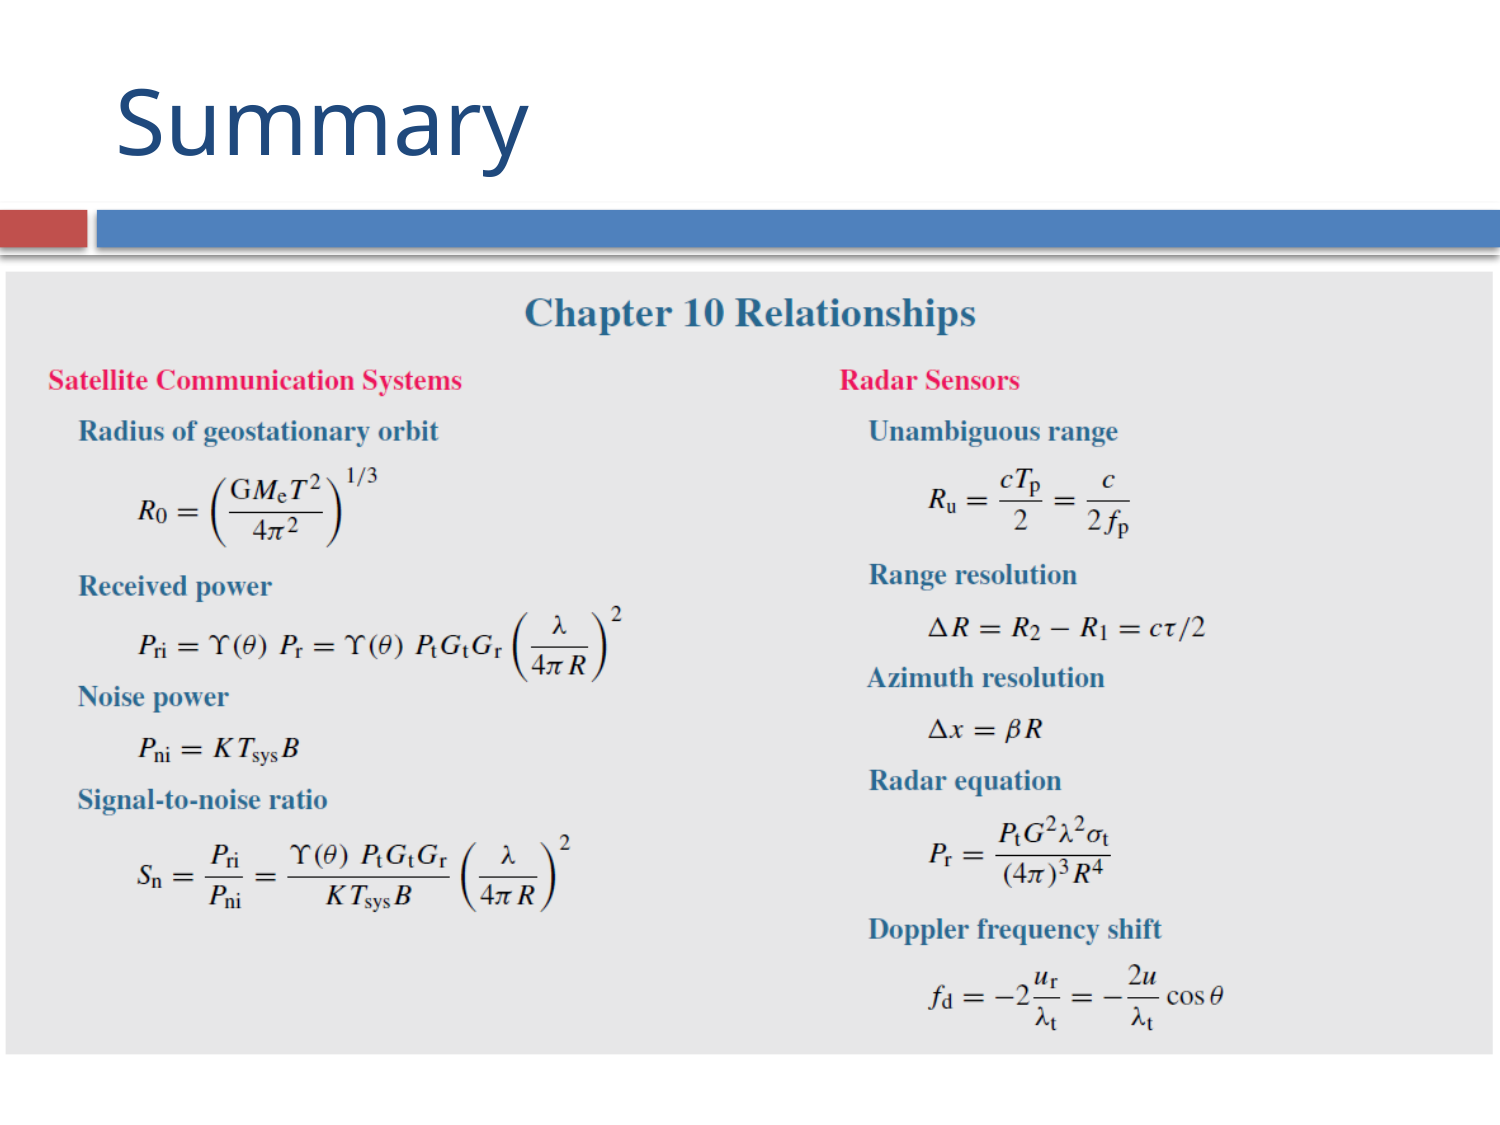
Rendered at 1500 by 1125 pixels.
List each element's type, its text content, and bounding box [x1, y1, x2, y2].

text_box Summary [100, 37, 1438, 200]
picture [1, 268, 1498, 1057]
